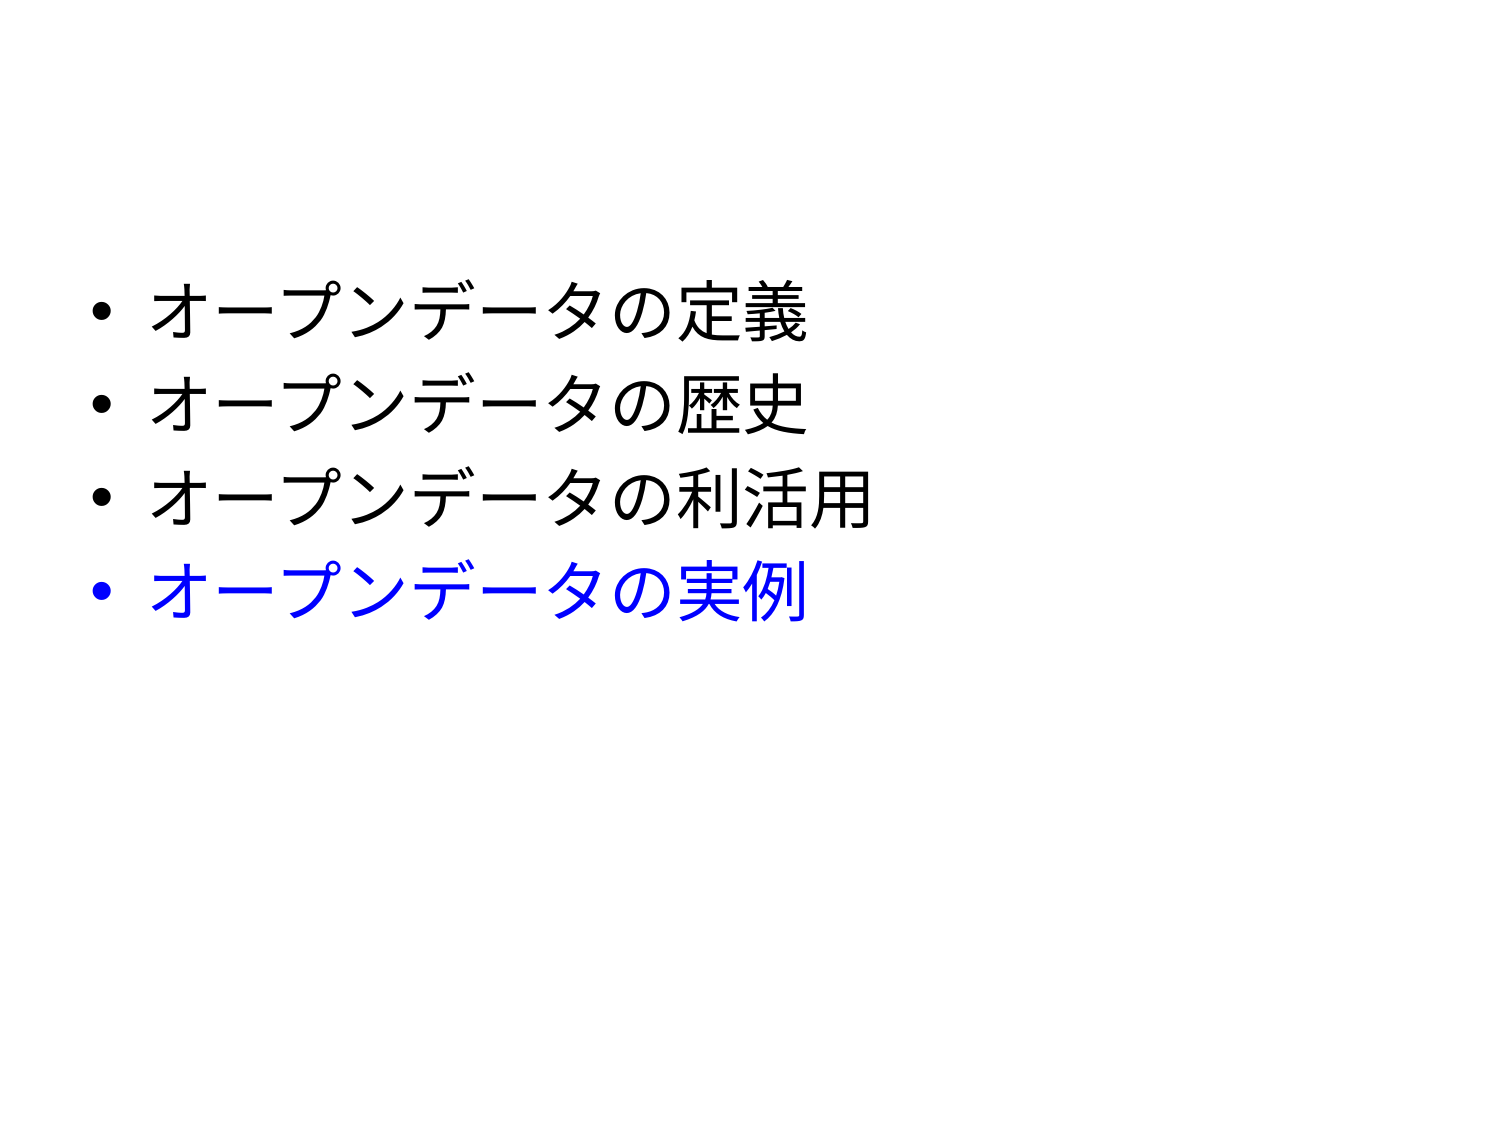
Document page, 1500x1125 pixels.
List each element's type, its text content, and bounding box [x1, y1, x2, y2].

list オープンデータの定義 オープンデータの歴史 オープンデータの利活用 オープンデータの実例 [75, 262, 1425, 1005]
